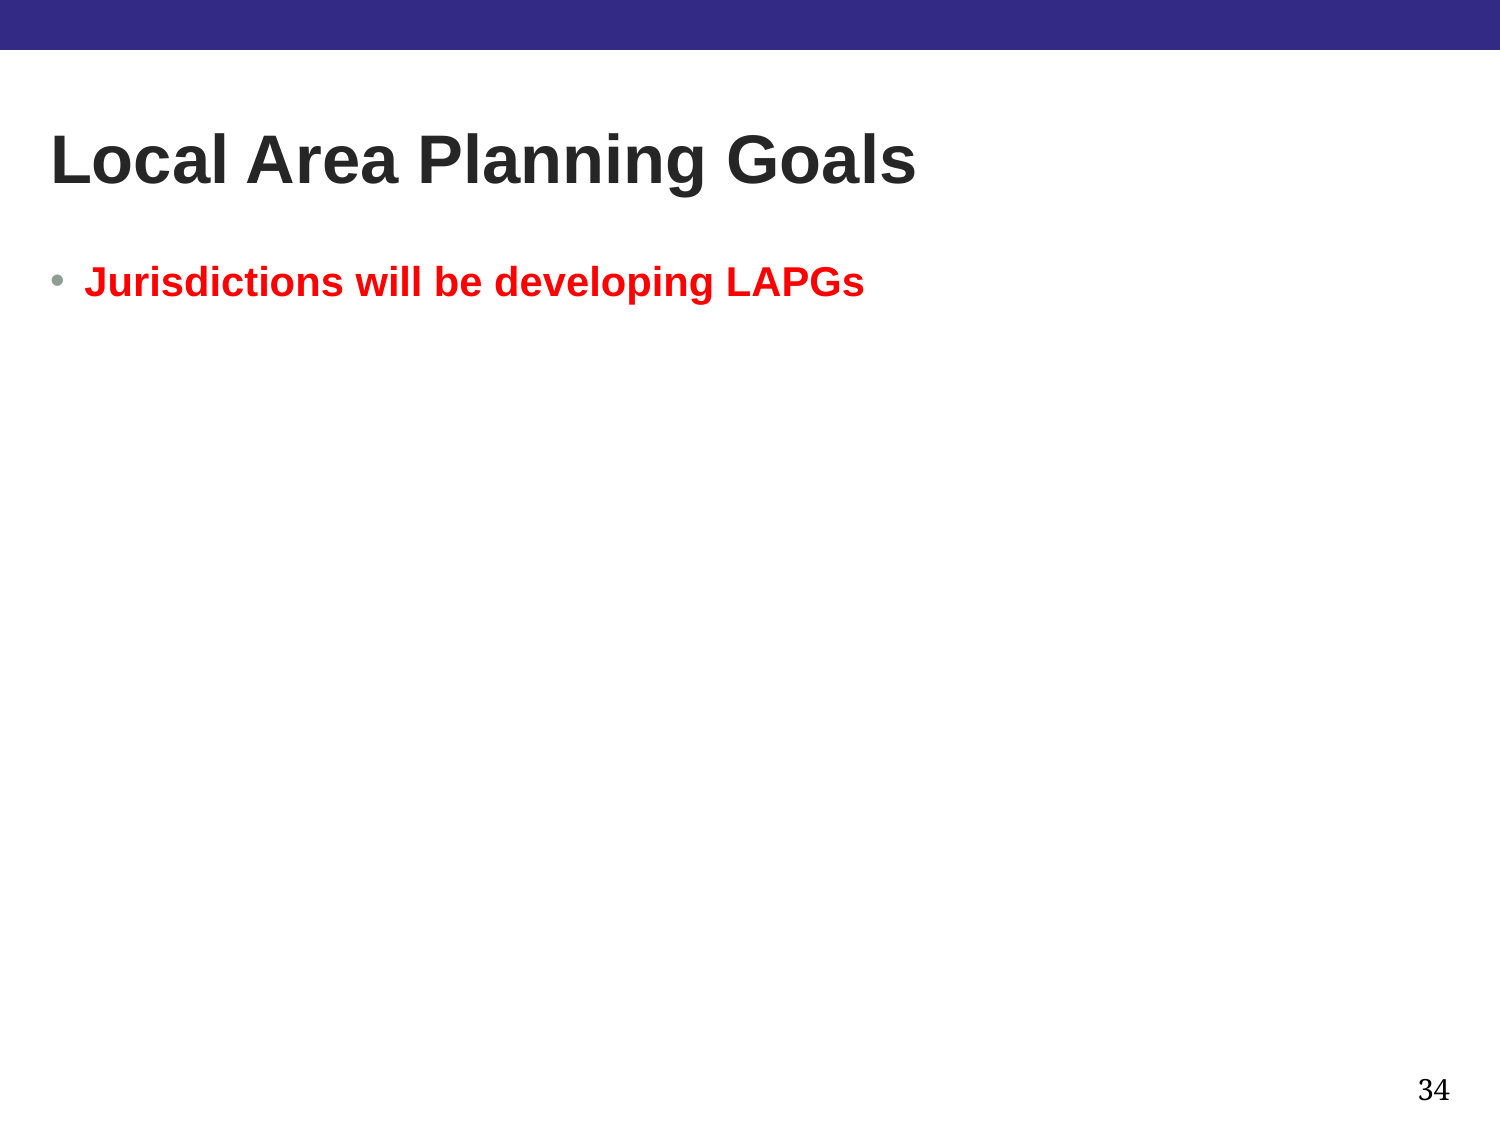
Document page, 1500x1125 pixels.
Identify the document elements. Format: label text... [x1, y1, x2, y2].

slide_number 34 [1387, 1072, 1450, 1110]
list Jurisdictions will be developing LAPGs [49, 262, 1451, 1051]
title Local Area Planning Goals [49, 87, 1451, 238]
